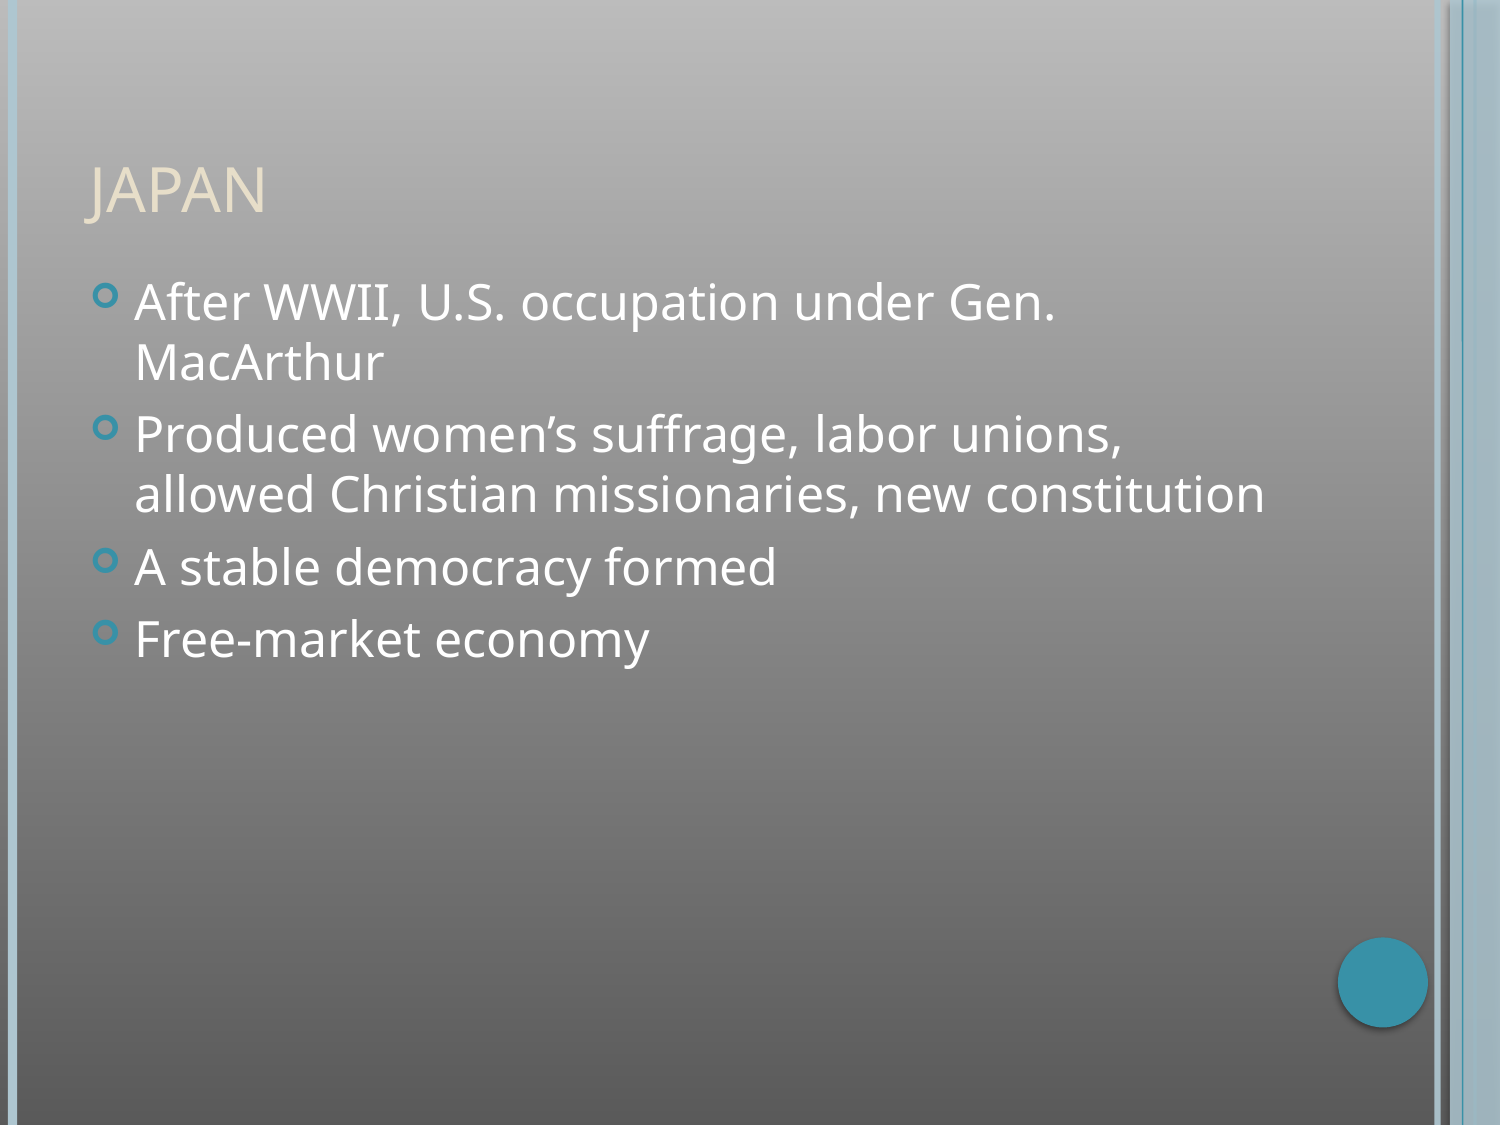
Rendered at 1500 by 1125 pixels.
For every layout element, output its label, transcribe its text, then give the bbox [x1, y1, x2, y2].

list After WWII, U.S. occupation under Gen. MacArthur Produced women’s suffrage, labor unions, allowed Christian missionaries, new constitution A stable democracy formed Free-market economy [75, 262, 1300, 1062]
title Japan [75, 45, 1300, 233]
